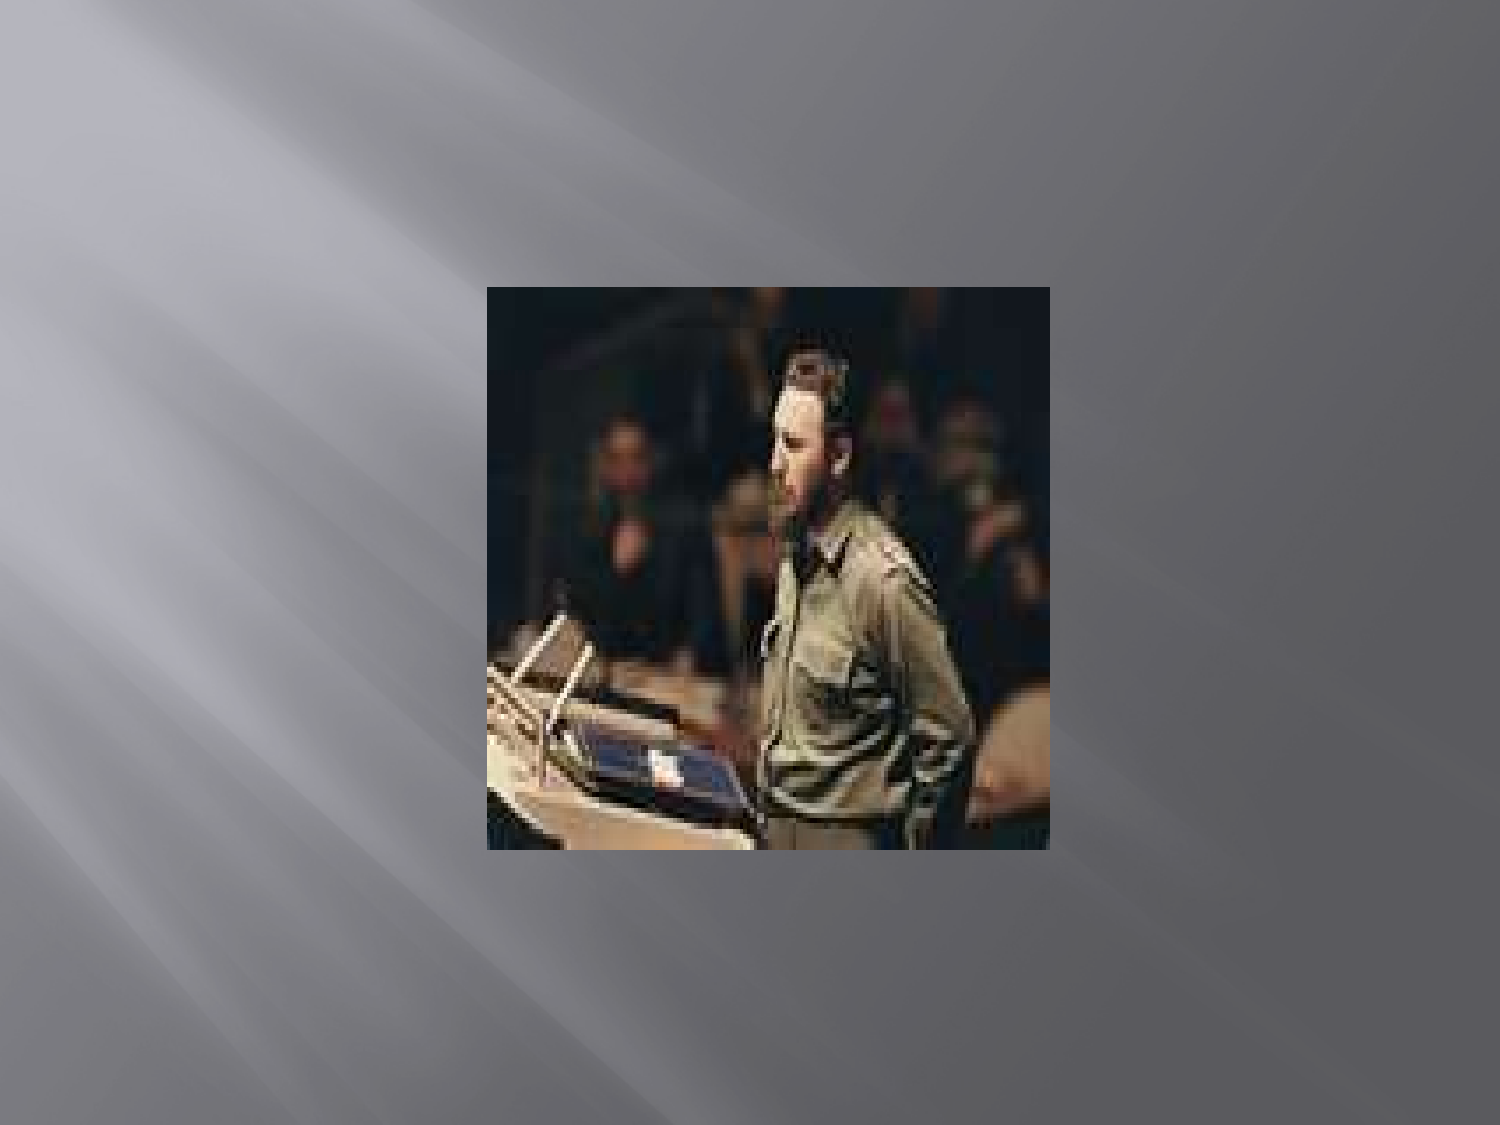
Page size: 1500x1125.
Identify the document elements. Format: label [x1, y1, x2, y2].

picture [487, 287, 1051, 851]
